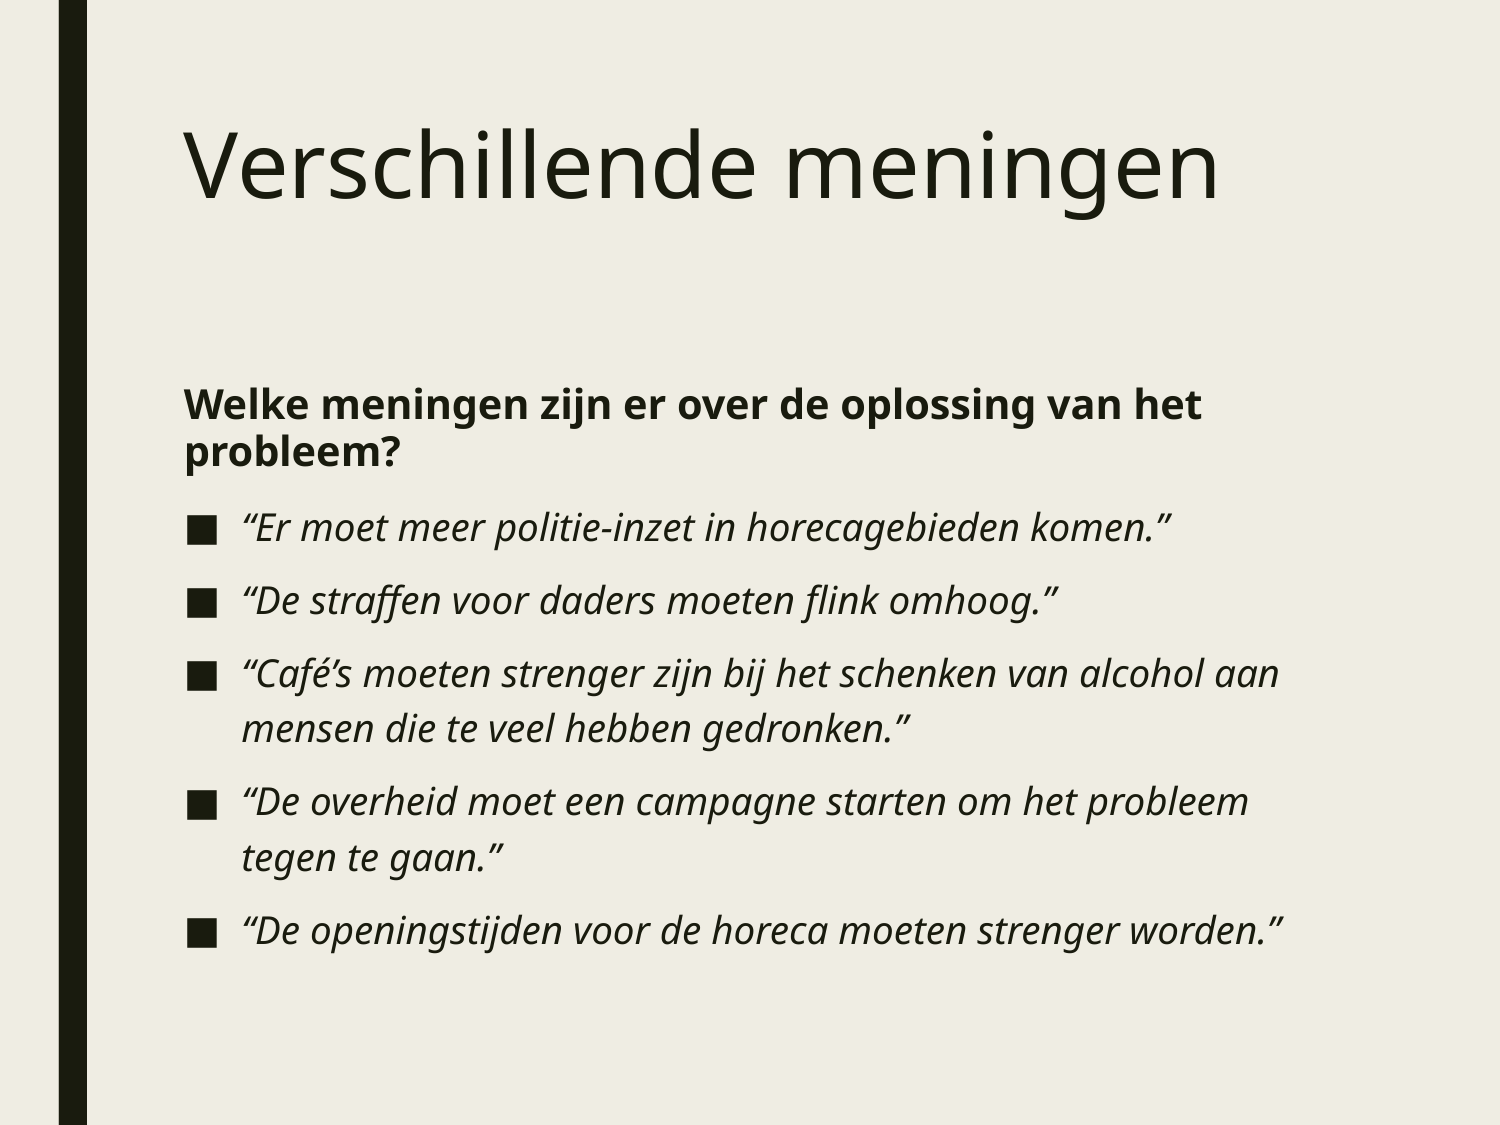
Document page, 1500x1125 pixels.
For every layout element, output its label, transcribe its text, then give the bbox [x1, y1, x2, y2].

list Welke meningen zijn er over de oplossing van het probleem? “Er moet meer politie-inzet in horecagebieden komen.” “De straffen voor daders moeten flink omhoog.” “Café’s moeten strenger zijn bij het schenken van alcohol aan mensen die te veel hebben gedronken.” “De overheid moet een campagne starten om het probleem tegen te gaan.” “De openingstijden voor de horeca moeten strenger worden.” [168, 375, 1351, 963]
title Verschillende meningen [168, 112, 1351, 357]
